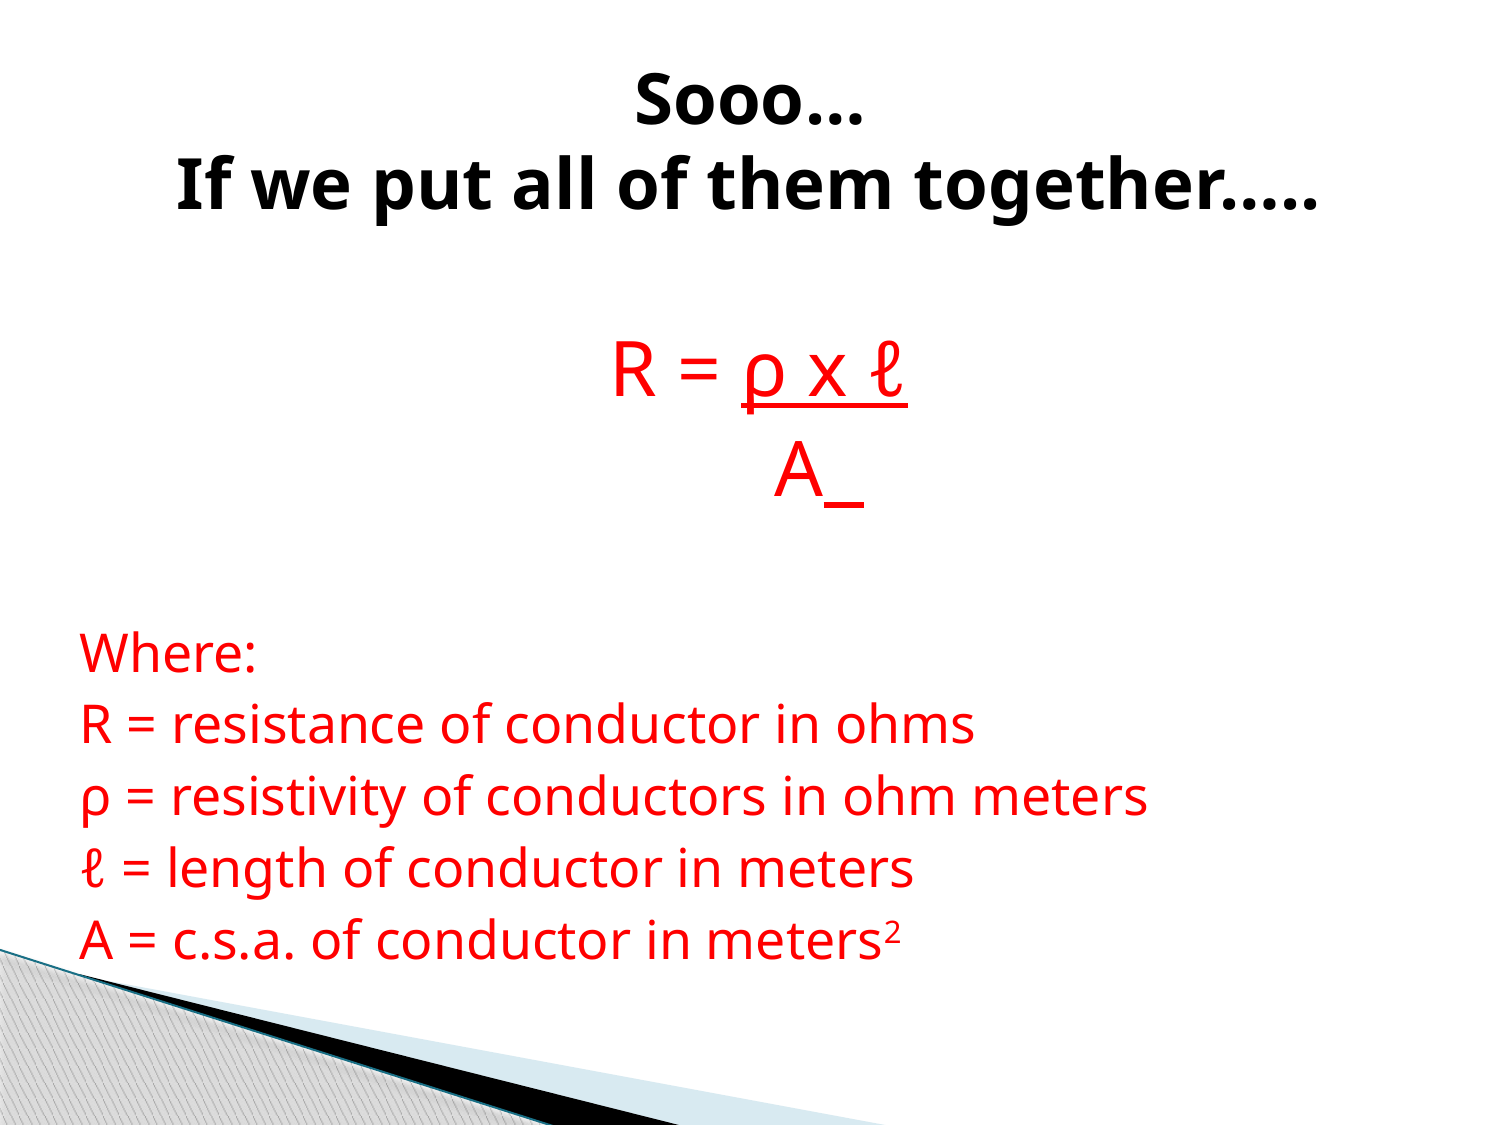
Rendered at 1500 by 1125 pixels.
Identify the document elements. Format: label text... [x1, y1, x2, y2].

title Sooo… If we put all of them together….. [75, 45, 1425, 233]
list R = ρ x ℓ A Where: R = resistance of conductor in ohms ρ = resistivity of conductors in ohm meters ℓ = length of conductor in meters A = c.s.a. of conductor in meters2 [46, 243, 1454, 986]
